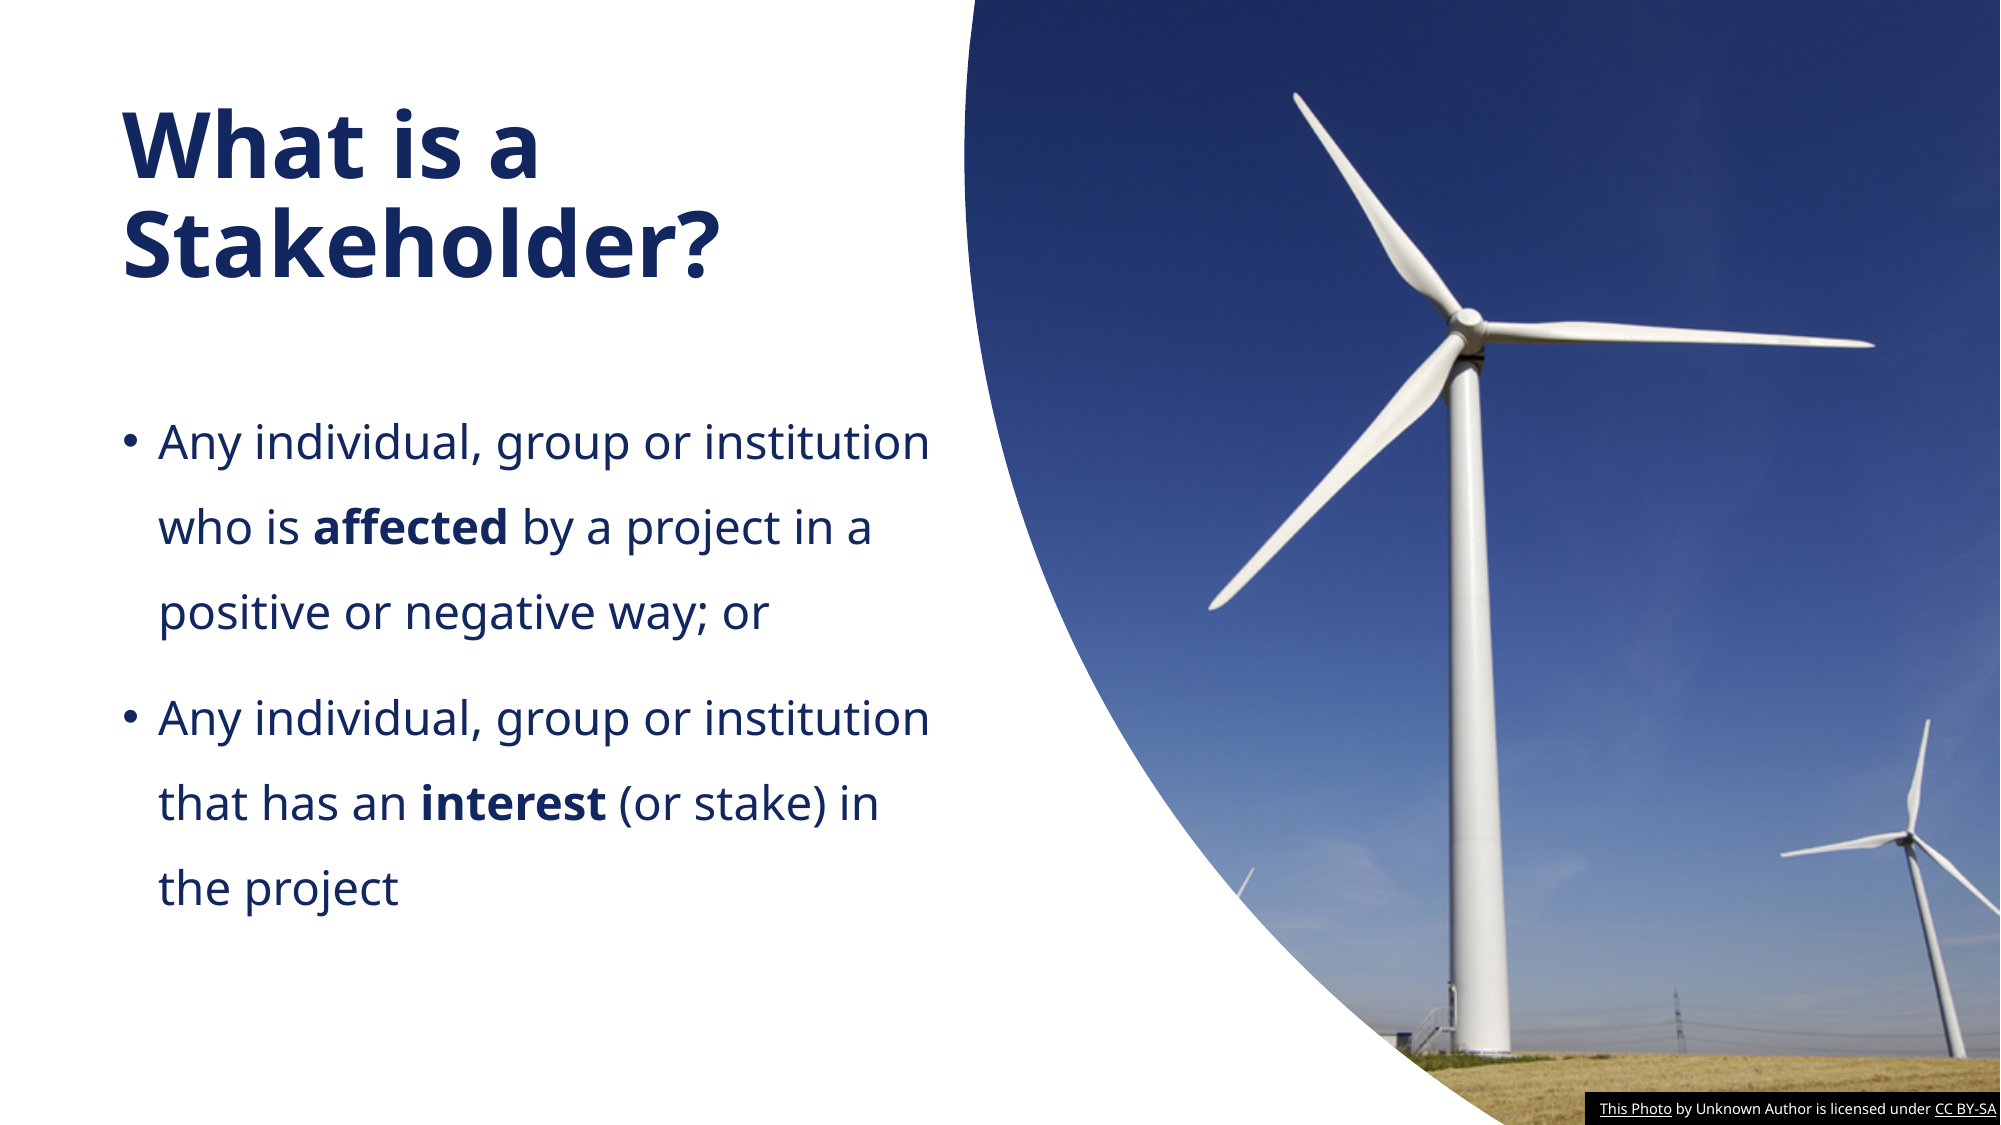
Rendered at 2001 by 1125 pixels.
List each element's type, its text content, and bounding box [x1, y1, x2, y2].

list Any individual, group or institution who is affected by a project in a positive or negative way; or Any individual, group or institution that has an interest (or stake) in the project [107, 375, 948, 944]
picture [964, 0, 2000, 1125]
title What is a Stakeholder? [107, 59, 948, 338]
